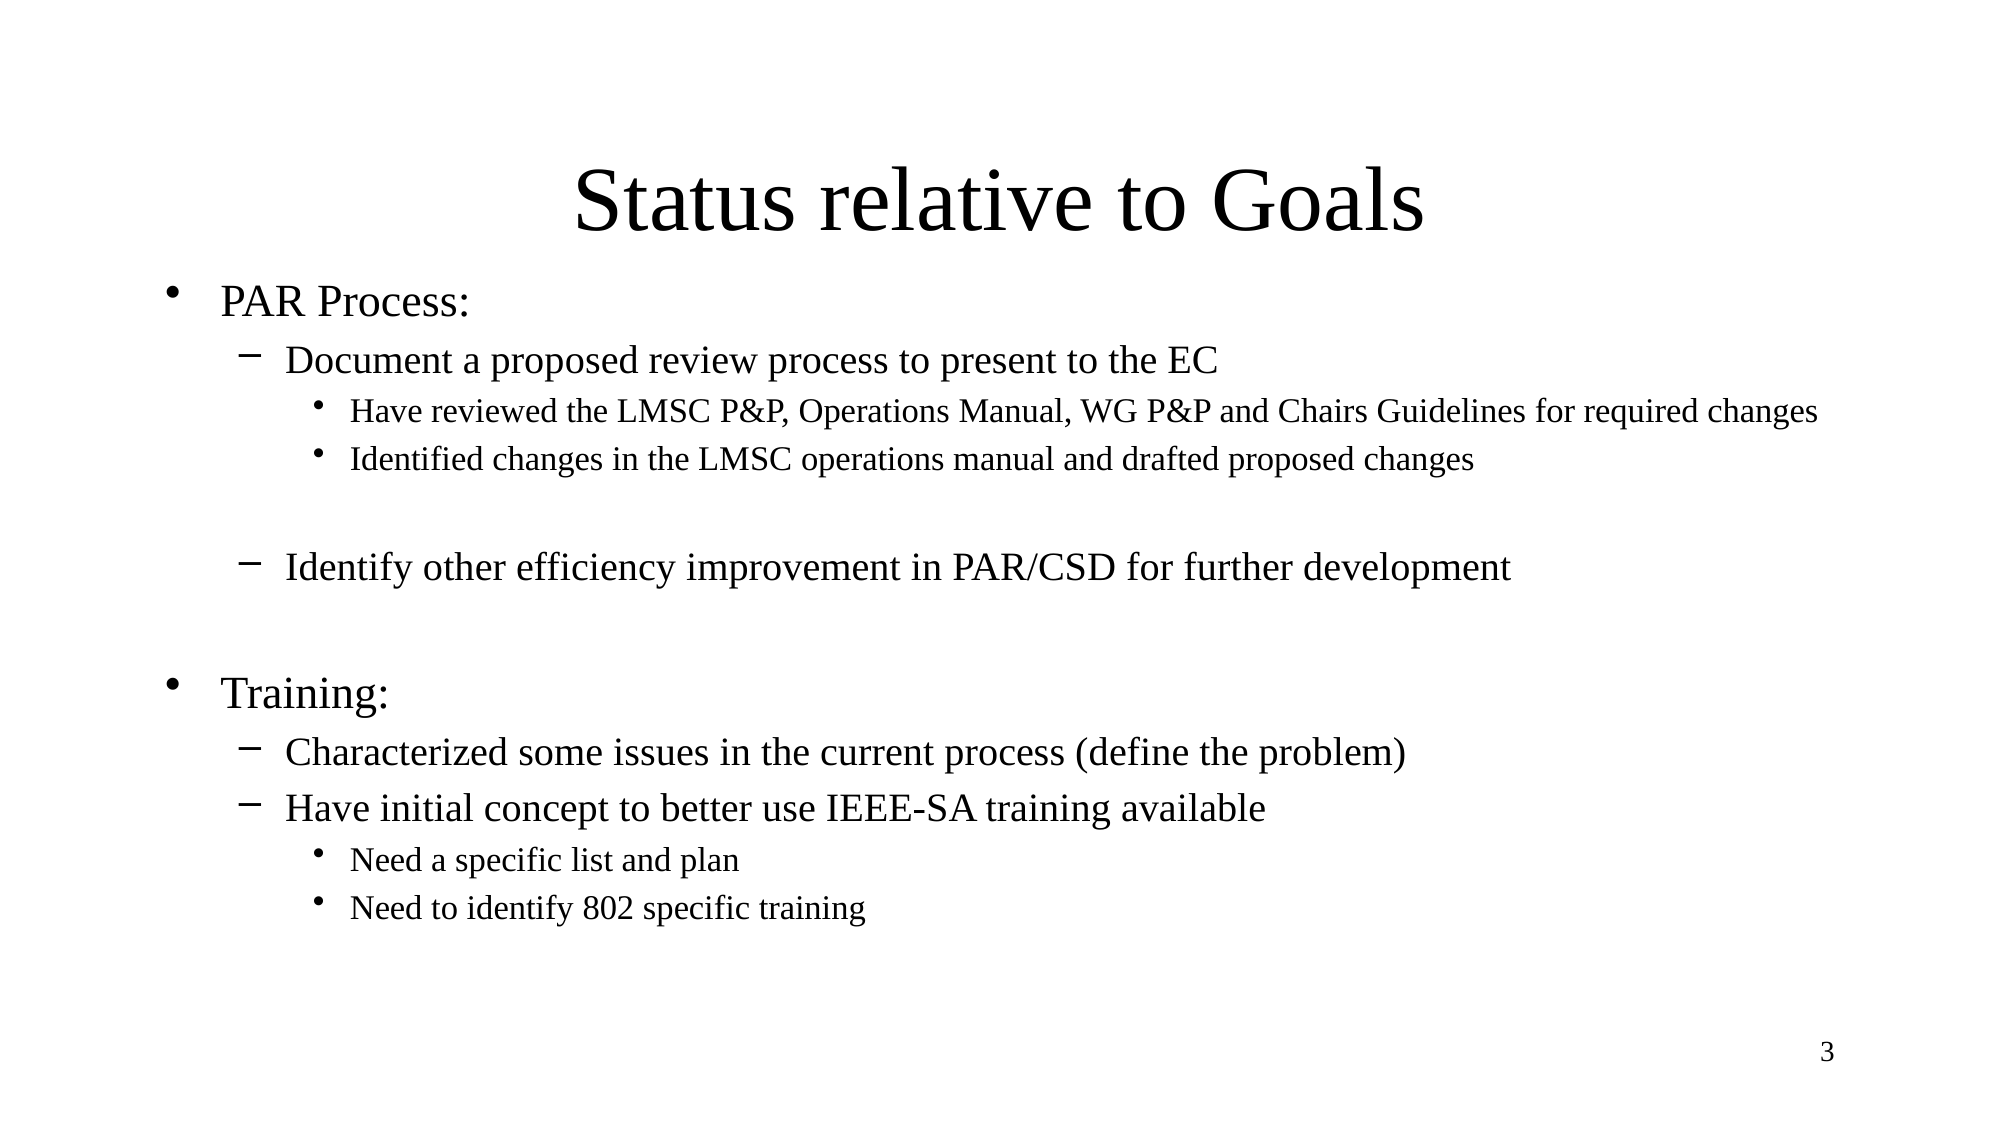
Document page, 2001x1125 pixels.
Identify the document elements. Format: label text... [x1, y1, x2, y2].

slide_number 3 [1433, 1024, 1851, 1101]
title Status relative to Goals [149, 99, 1851, 262]
list PAR Process: Document a proposed review process to present to the EC Have reviewed the LMSC P&P, Operations Manual, WG P&P and Chairs Guidelines for required changes Identified changes in the LMSC operations manual and drafted proposed changes Identify other efficiency improvement in PAR/CSD for further development Training: Characterized some issues in the current process (define the problem) Have initial concept to better use IEEE-SA training available Need a specific list and plan Need to identify 802 specific training [149, 262, 1851, 938]
